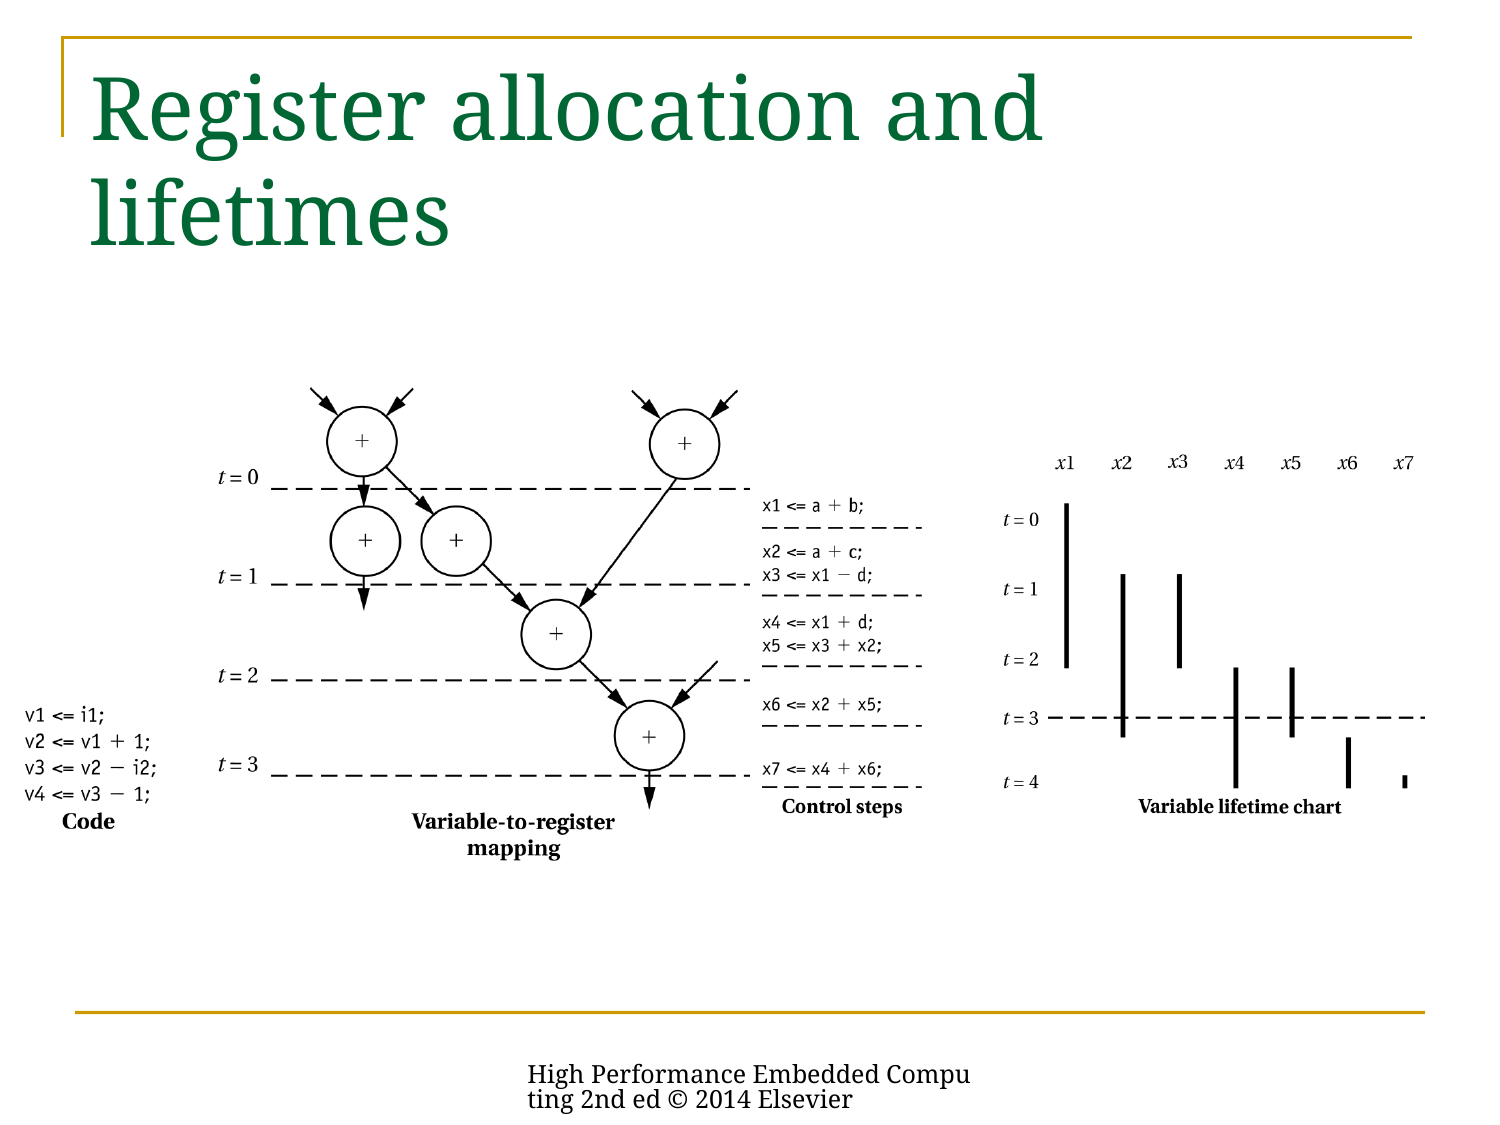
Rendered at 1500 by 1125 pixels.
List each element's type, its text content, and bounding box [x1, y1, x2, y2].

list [24, 387, 751, 861]
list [762, 450, 1426, 818]
title Register allocation and lifetimes [75, 45, 1425, 233]
footer High Performance Embedded Computing 2nd ed © 2014 Elsevier [512, 1025, 988, 1100]
